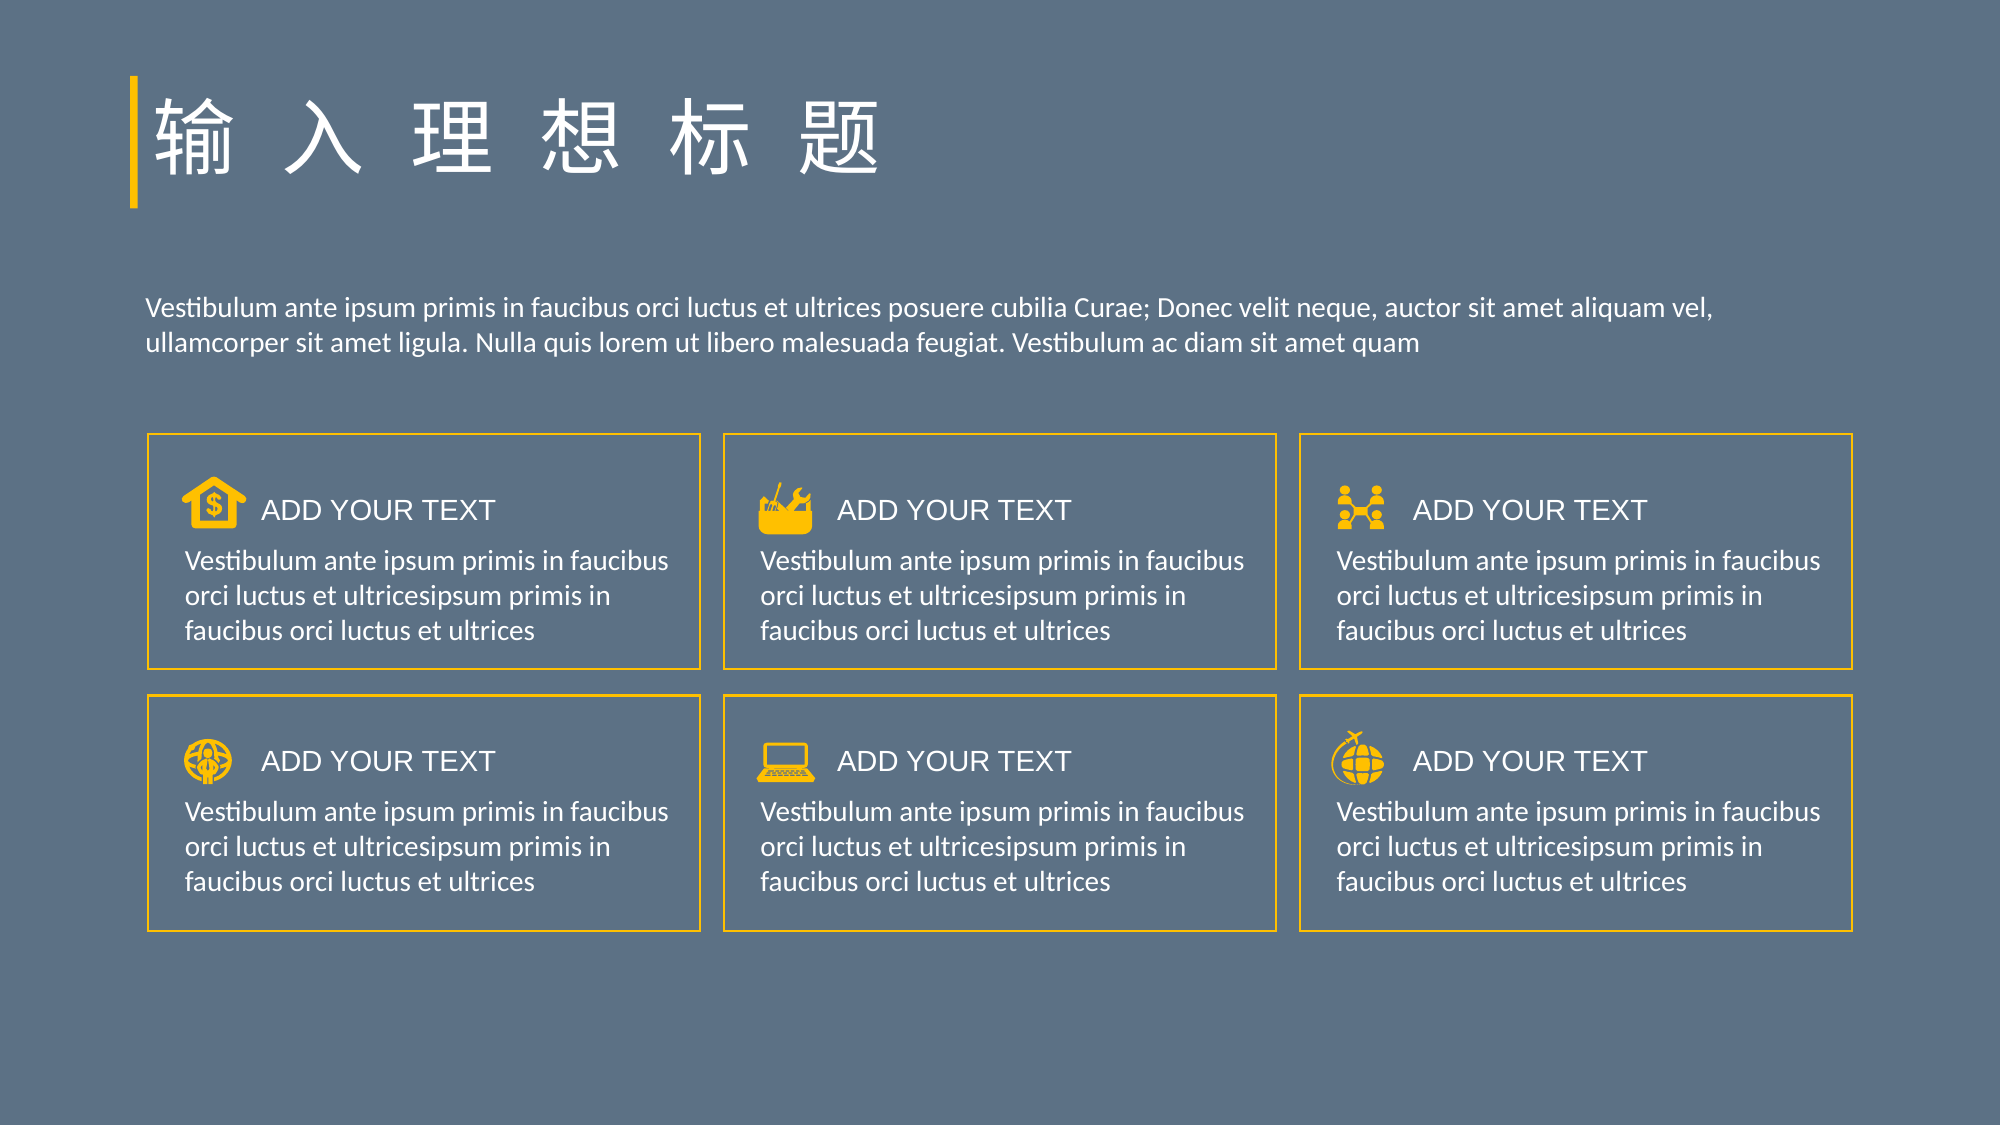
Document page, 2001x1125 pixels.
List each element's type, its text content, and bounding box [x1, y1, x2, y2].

text_box ADD YOUR TEXT [822, 483, 1127, 534]
text_box ADD YOUR TEXT [1398, 734, 1703, 785]
title 输入理想标题 [137, 33, 1863, 251]
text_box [181, 476, 247, 529]
text_box Vestibulum ante ipsum primis in faucibus orci luctus et ultricesipsum primis in faucibus orci luctus et ultrices [1321, 785, 1852, 905]
text_box ADD YOUR TEXT [246, 483, 551, 534]
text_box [1337, 485, 1384, 530]
text_box ADD YOUR TEXT [246, 734, 551, 785]
text_box Vestibulum ante ipsum primis in faucibus orci luctus et ultrices posuere cubilia Curae; Donec velit neque, auctor sit amet aliquam vel, ullamcorper sit amet ligula. Nulla quis lorem ut libero malesuada feugiat. Vestibulum ac diam sit amet quam [130, 280, 1869, 366]
text_box [723, 433, 1277, 670]
text_box ADD YOUR TEXT [1398, 483, 1703, 534]
text_box [756, 742, 816, 783]
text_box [184, 738, 232, 785]
text_box [758, 482, 813, 535]
text_box Vestibulum ante ipsum primis in faucibus orci luctus et ultricesipsum primis in faucibus orci luctus et ultrices [1321, 534, 1852, 654]
text_box [723, 694, 1277, 932]
text_box [147, 433, 701, 670]
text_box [1331, 730, 1384, 785]
text_box Vestibulum ante ipsum primis in faucibus orci luctus et ultricesipsum primis in faucibus orci luctus et ultrices [745, 534, 1276, 654]
text_box [1299, 433, 1853, 670]
text_box Vestibulum ante ipsum primis in faucibus orci luctus et ultricesipsum primis in faucibus orci luctus et ultrices [745, 785, 1276, 905]
text_box Vestibulum ante ipsum primis in faucibus orci luctus et ultricesipsum primis in faucibus orci luctus et ultrices [170, 534, 700, 654]
text_box ADD YOUR TEXT [822, 734, 1127, 785]
text_box Vestibulum ante ipsum primis in faucibus orci luctus et ultricesipsum primis in faucibus orci luctus et ultrices [170, 785, 700, 905]
text_box [1299, 694, 1853, 932]
text_box [147, 694, 701, 932]
